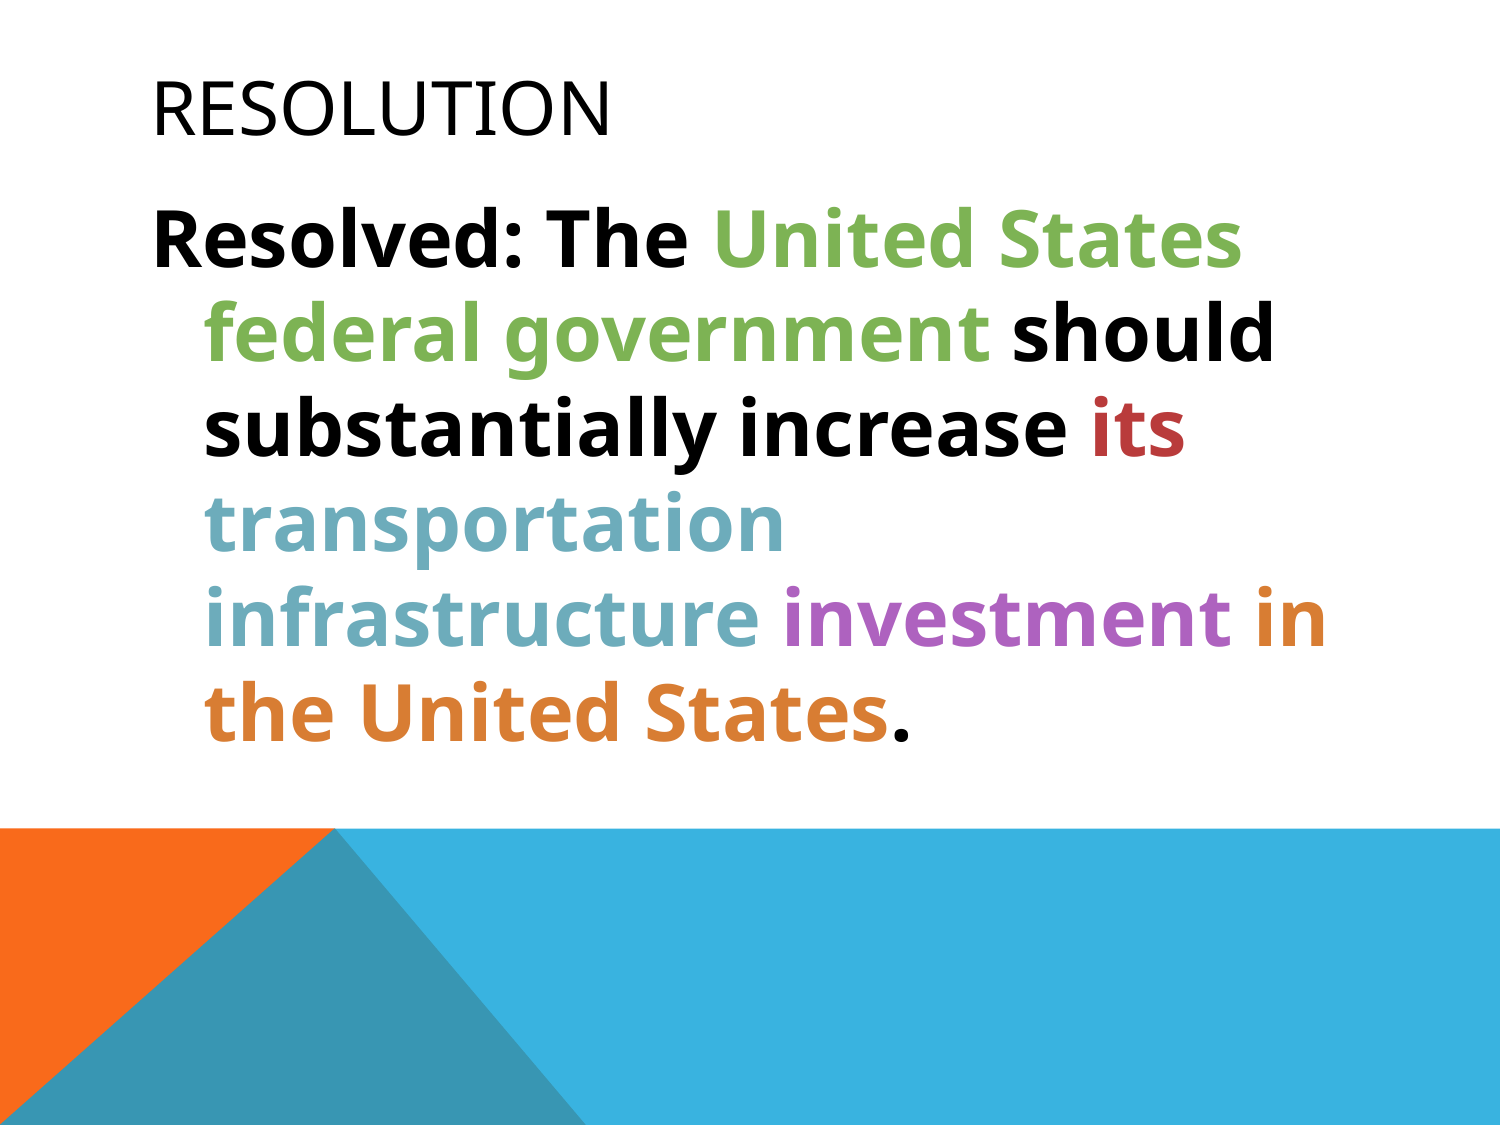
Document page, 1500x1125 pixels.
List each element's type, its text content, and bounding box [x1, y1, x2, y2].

list Resolved: The United States federal government should substantially increase its transportation infrastructure investment in the United States. [135, 180, 1369, 768]
title Resolution [135, 60, 1369, 150]
